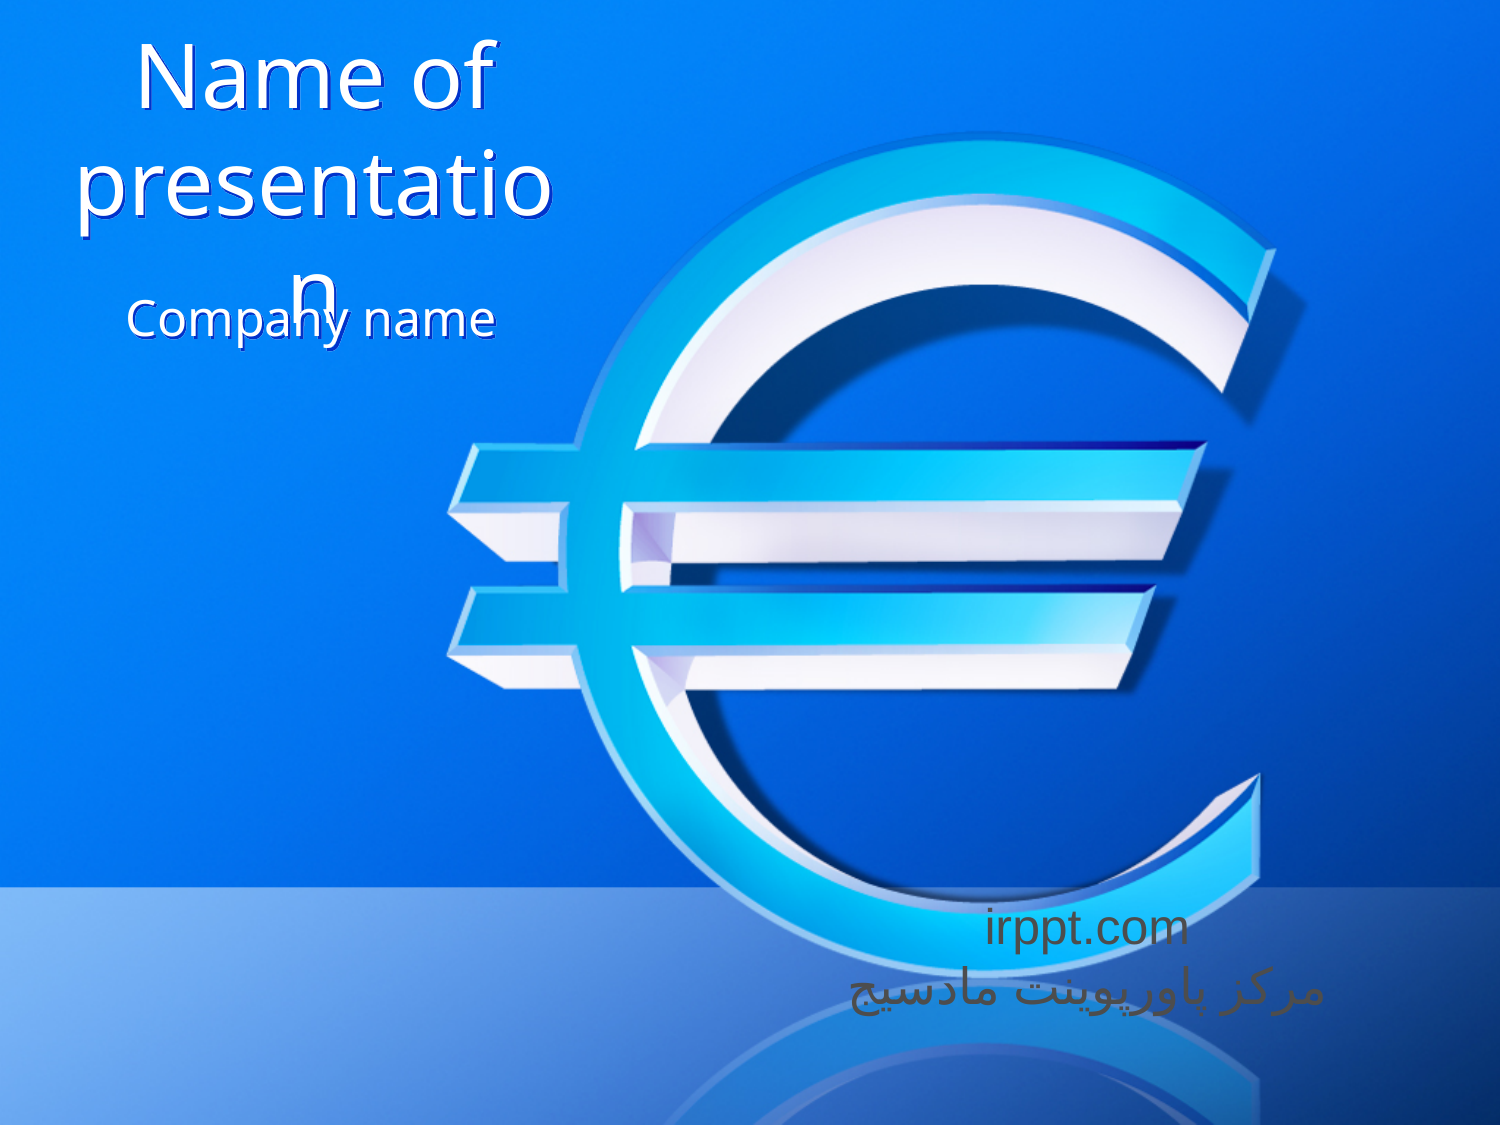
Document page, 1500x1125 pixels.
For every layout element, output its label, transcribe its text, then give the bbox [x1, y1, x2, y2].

subtitle Company name [73, 285, 549, 365]
title Name of presentation [32, 60, 596, 299]
picture [0, 0, 1500, 1125]
text_box irppt.com مرکز پاورپوینت مادسیج [712, 887, 1463, 1023]
